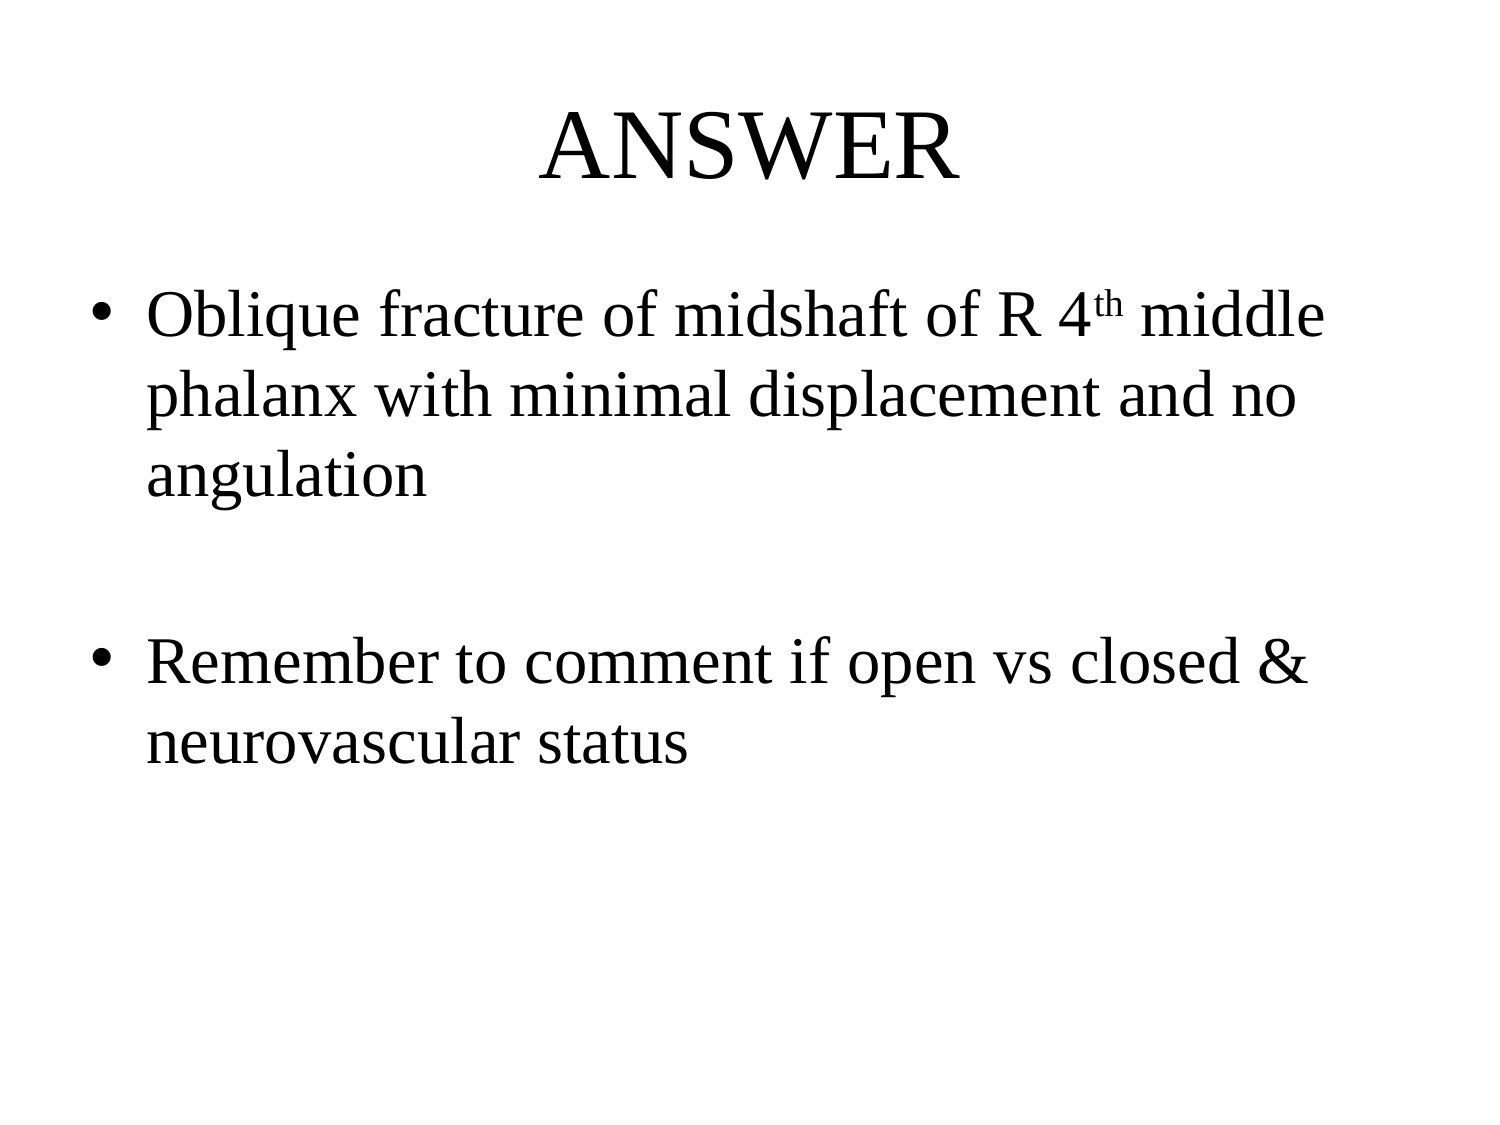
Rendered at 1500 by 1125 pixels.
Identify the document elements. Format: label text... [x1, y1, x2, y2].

title ANSWER [75, 45, 1425, 233]
list Oblique fracture of midshaft of R 4th middle phalanx with minimal displacement and no angulation Remember to comment if open vs closed & neurovascular status [75, 262, 1425, 1005]
